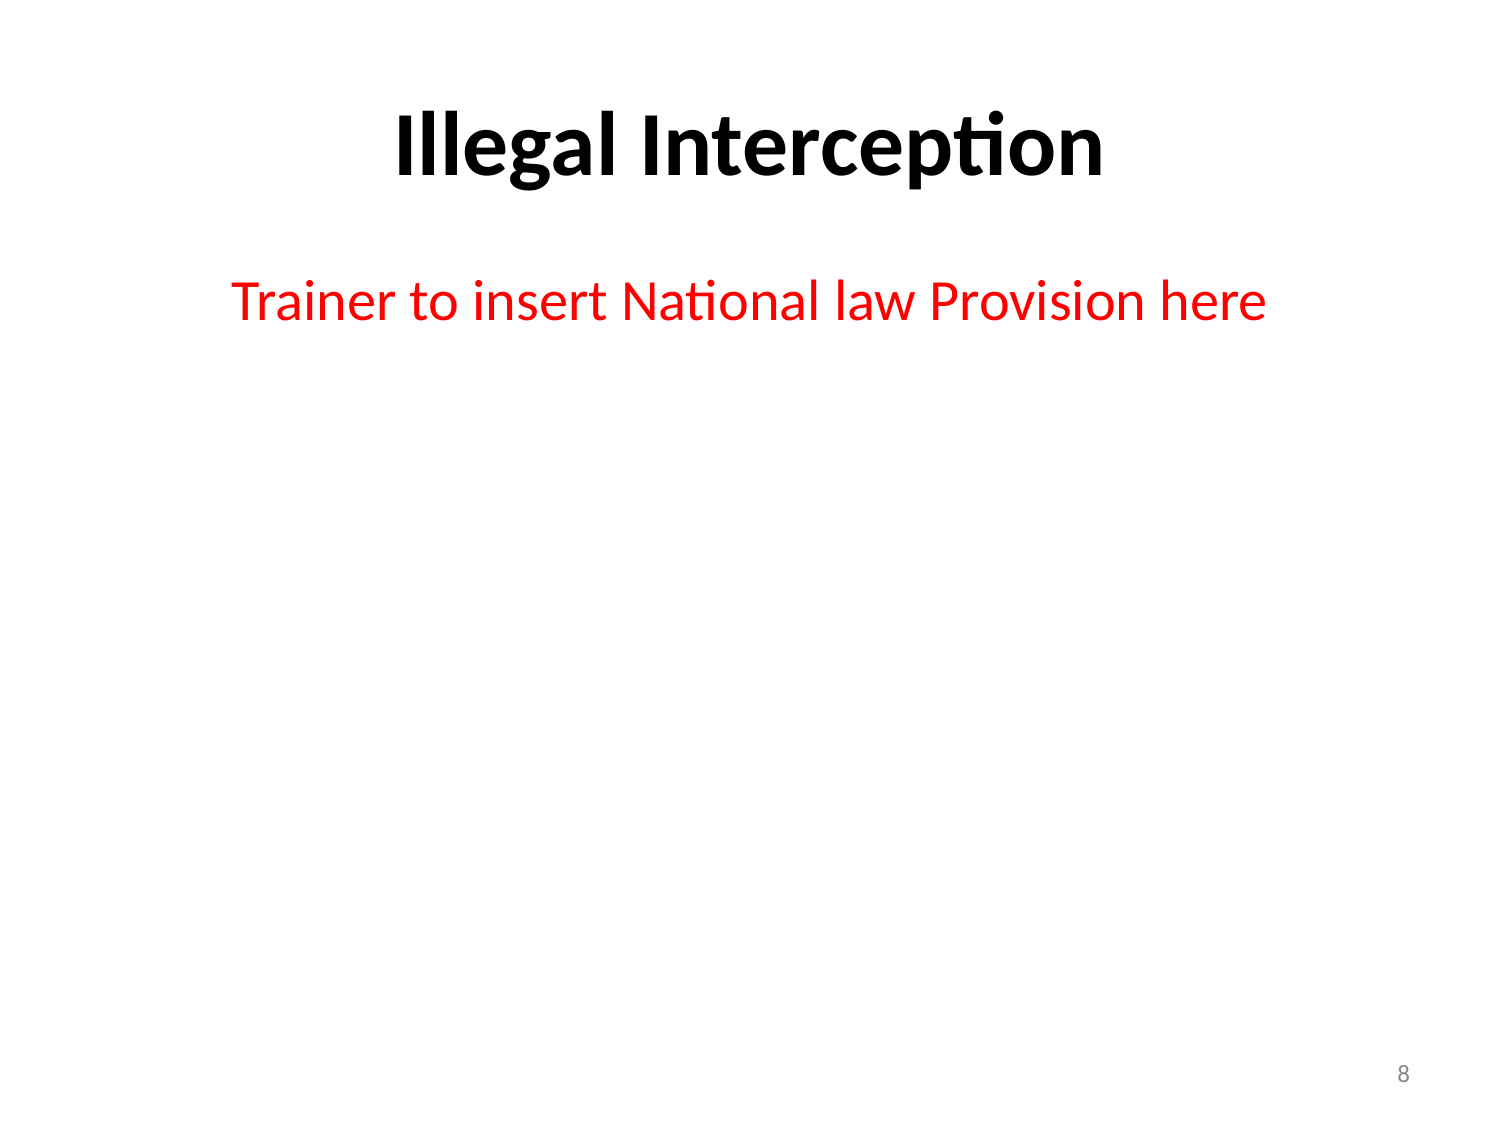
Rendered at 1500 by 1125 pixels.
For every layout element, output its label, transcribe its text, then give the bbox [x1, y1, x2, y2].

list Trainer to insert National law Provision here [75, 262, 1425, 1005]
slide_number 8 [1074, 1042, 1425, 1103]
title Illegal Interception [75, 45, 1425, 233]
